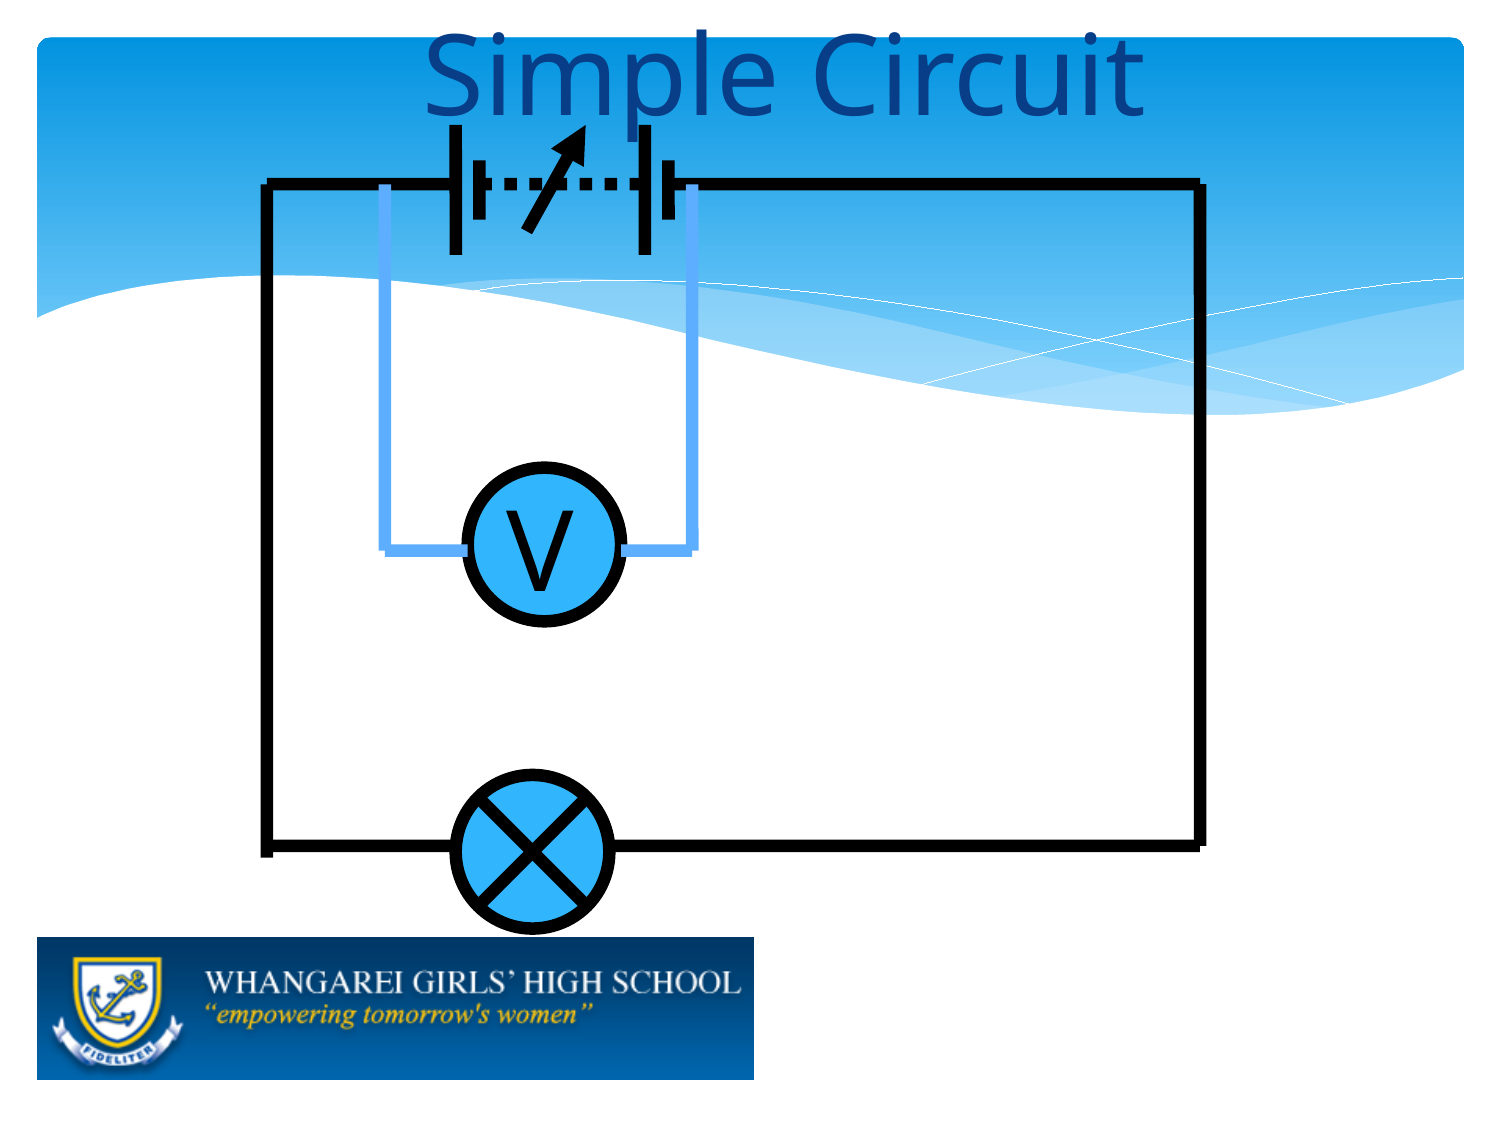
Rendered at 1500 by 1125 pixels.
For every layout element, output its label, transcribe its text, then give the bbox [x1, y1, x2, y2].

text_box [266, 124, 1201, 929]
picture [37, 937, 754, 1080]
list Simple Circuit [407, 0, 1471, 149]
